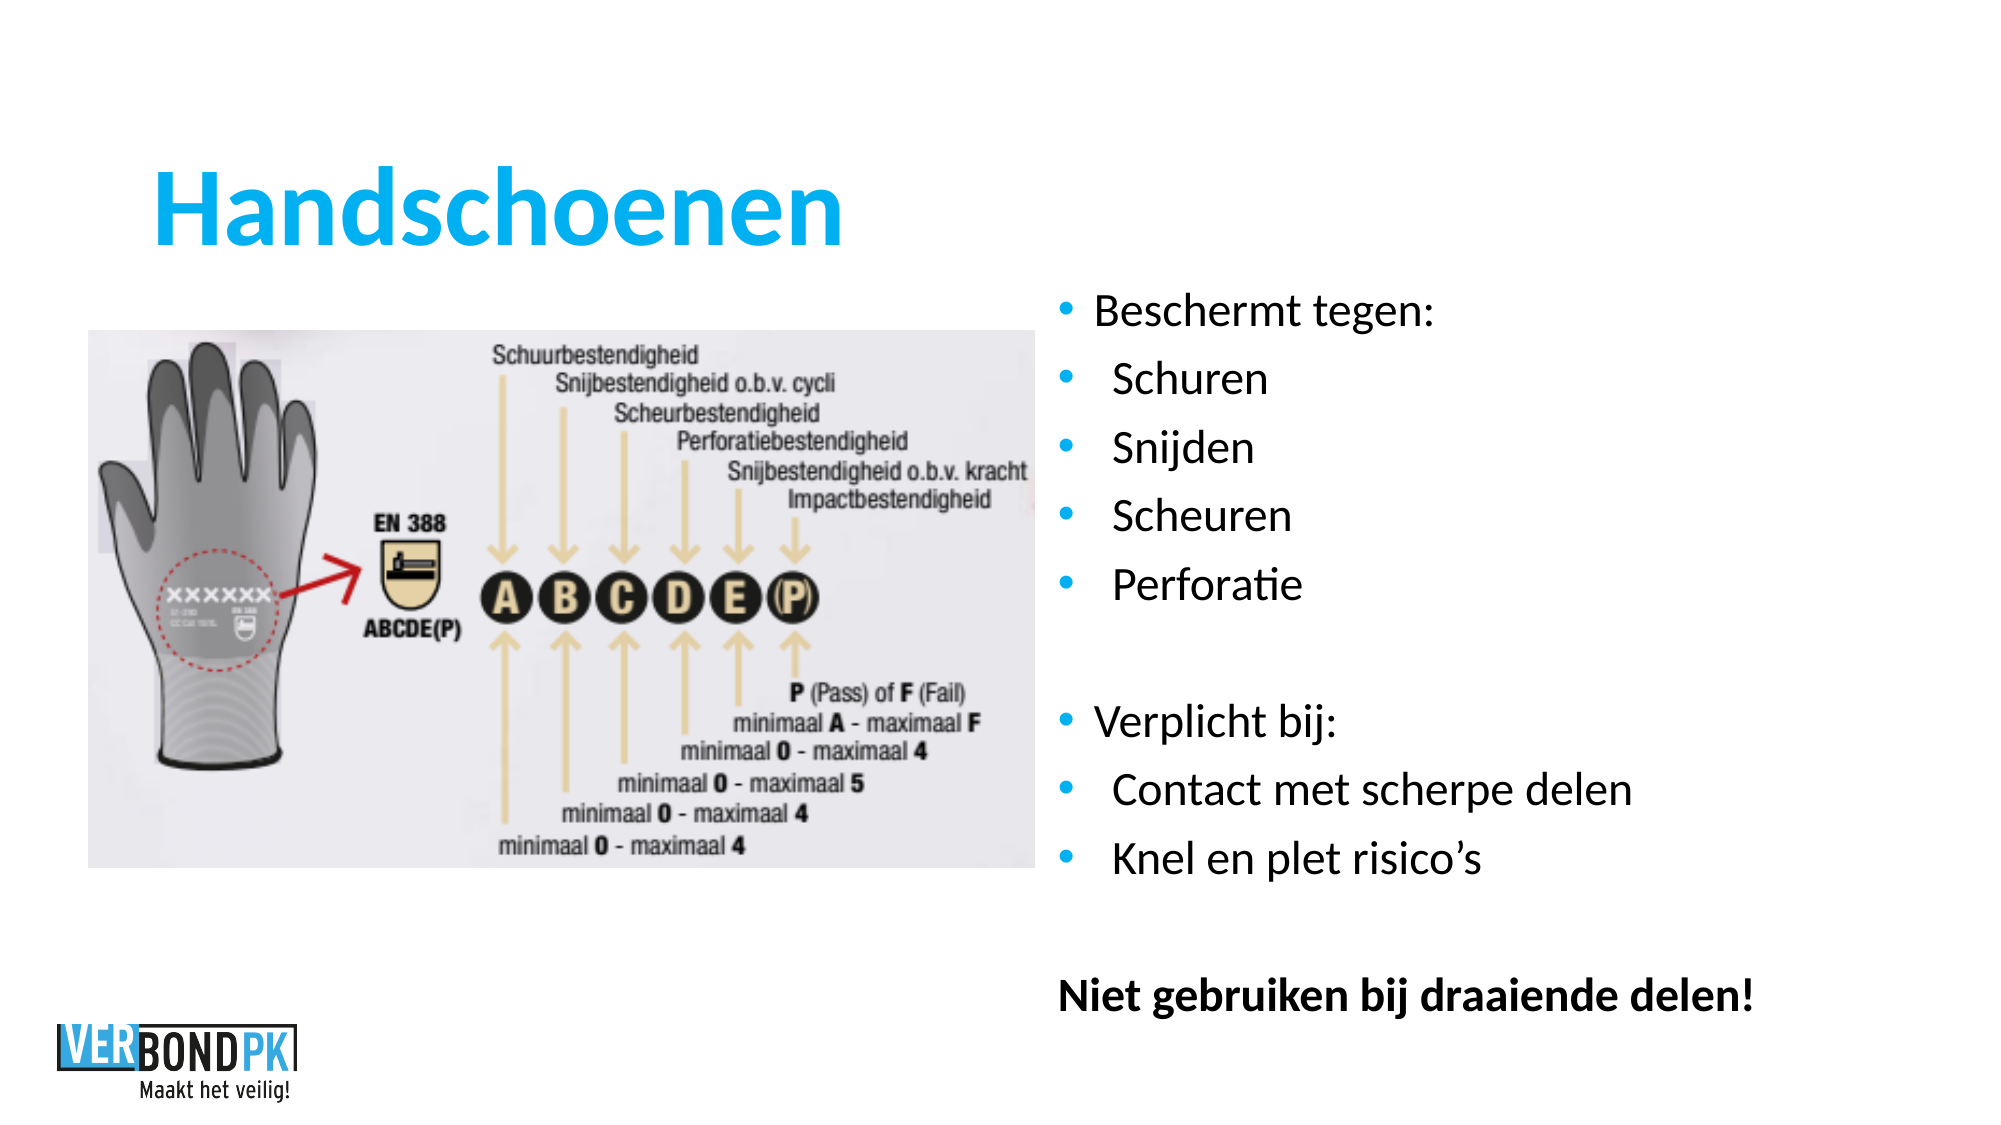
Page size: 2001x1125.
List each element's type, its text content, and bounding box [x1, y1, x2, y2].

list Beschermt tegen: Schuren Snijden Scheuren Perforatie Verplicht bij: Contact met scherpe delen Knel en plet risico’s Niet gebruiken bij draaiende delen! [1042, 277, 1863, 1036]
picture [57, 1024, 297, 1103]
title Handschoenen [137, 59, 1863, 278]
picture [88, 330, 1035, 868]
